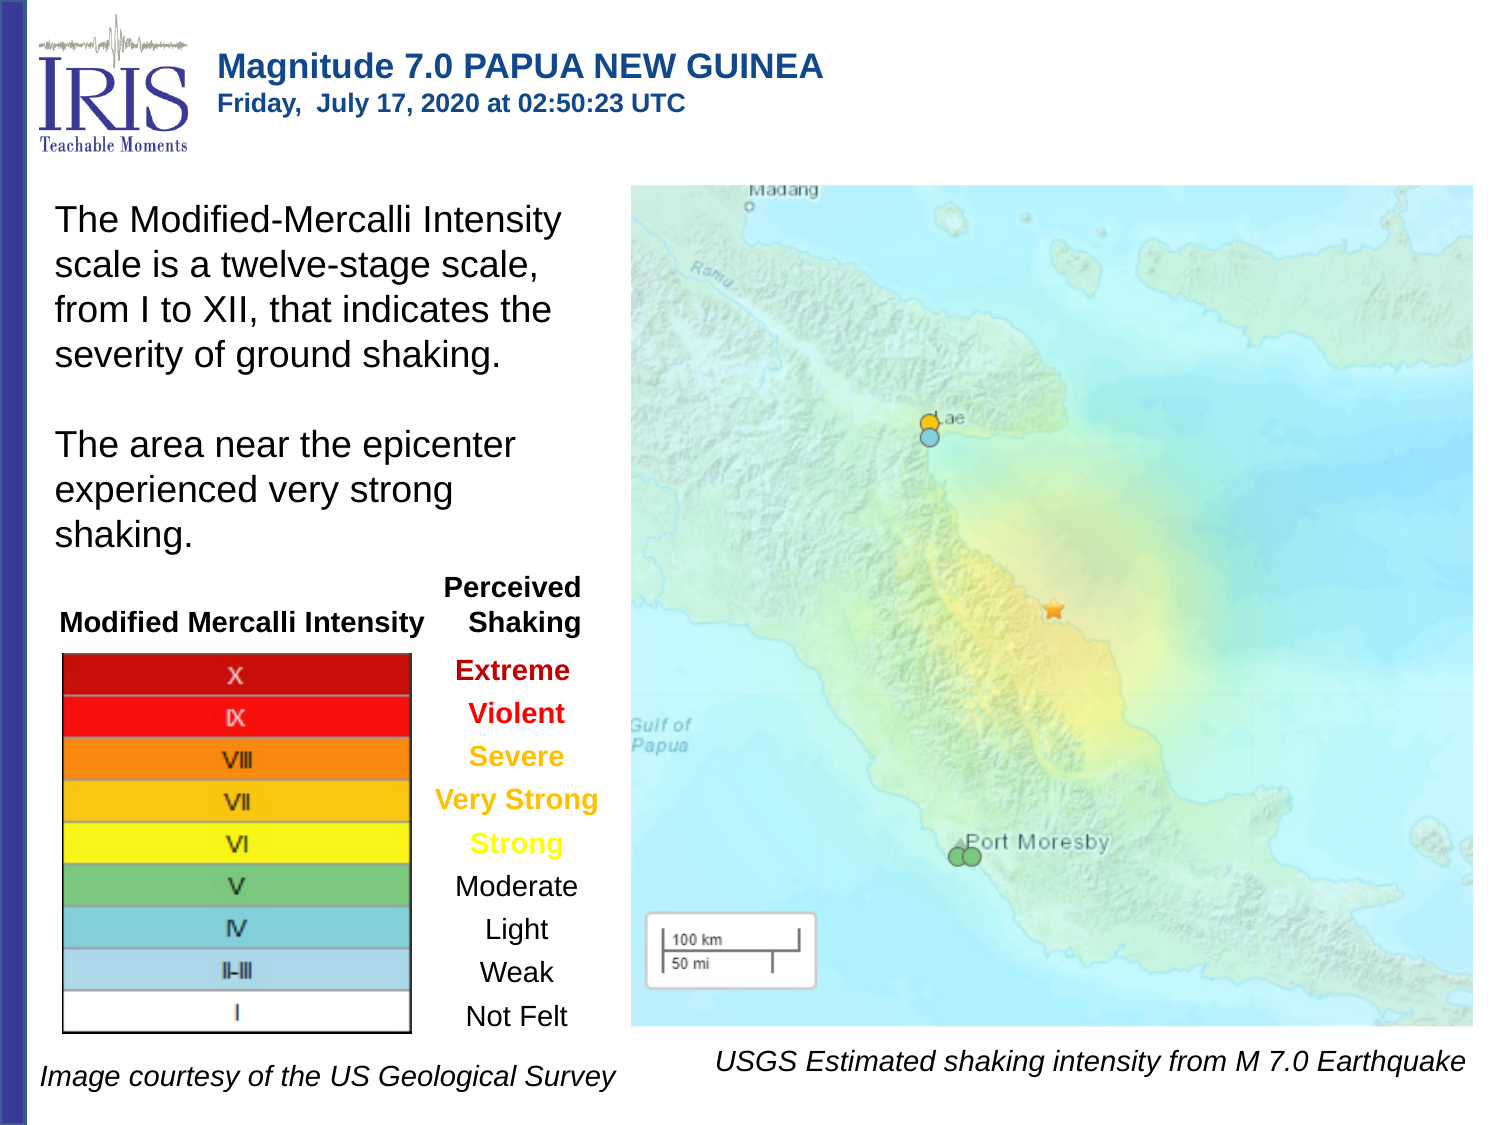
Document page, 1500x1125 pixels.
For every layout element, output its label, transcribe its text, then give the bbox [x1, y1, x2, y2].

text_box The Modified-Mercalli Intensity scale is a twelve-stage scale, from I to XII, that indicates the severity of ground shaking. The area near the epicenter experienced very strong shaking. [39, 187, 617, 563]
text_box Image courtesy of the US Geological Survey [24, 1049, 688, 1100]
text_box USGS Estimated shaking intensity from M 7.0 Earthquake [699, 1034, 1488, 1085]
text_box Perceived Shaking Extreme Violent Severe Very Strong Strong Moderate Light Weak Not Felt [416, 563, 617, 1049]
picture [39, 12, 188, 165]
text_box [0, 0, 27, 1125]
picture [62, 653, 412, 1035]
text_box Magnitude 7.0 PAPUA NEW GUINEA Friday, July 17, 2020 at 02:50:23 UTC [202, 0, 1499, 125]
picture [631, 183, 1473, 1028]
text_box Modified Mercalli Intensity [44, 596, 416, 646]
